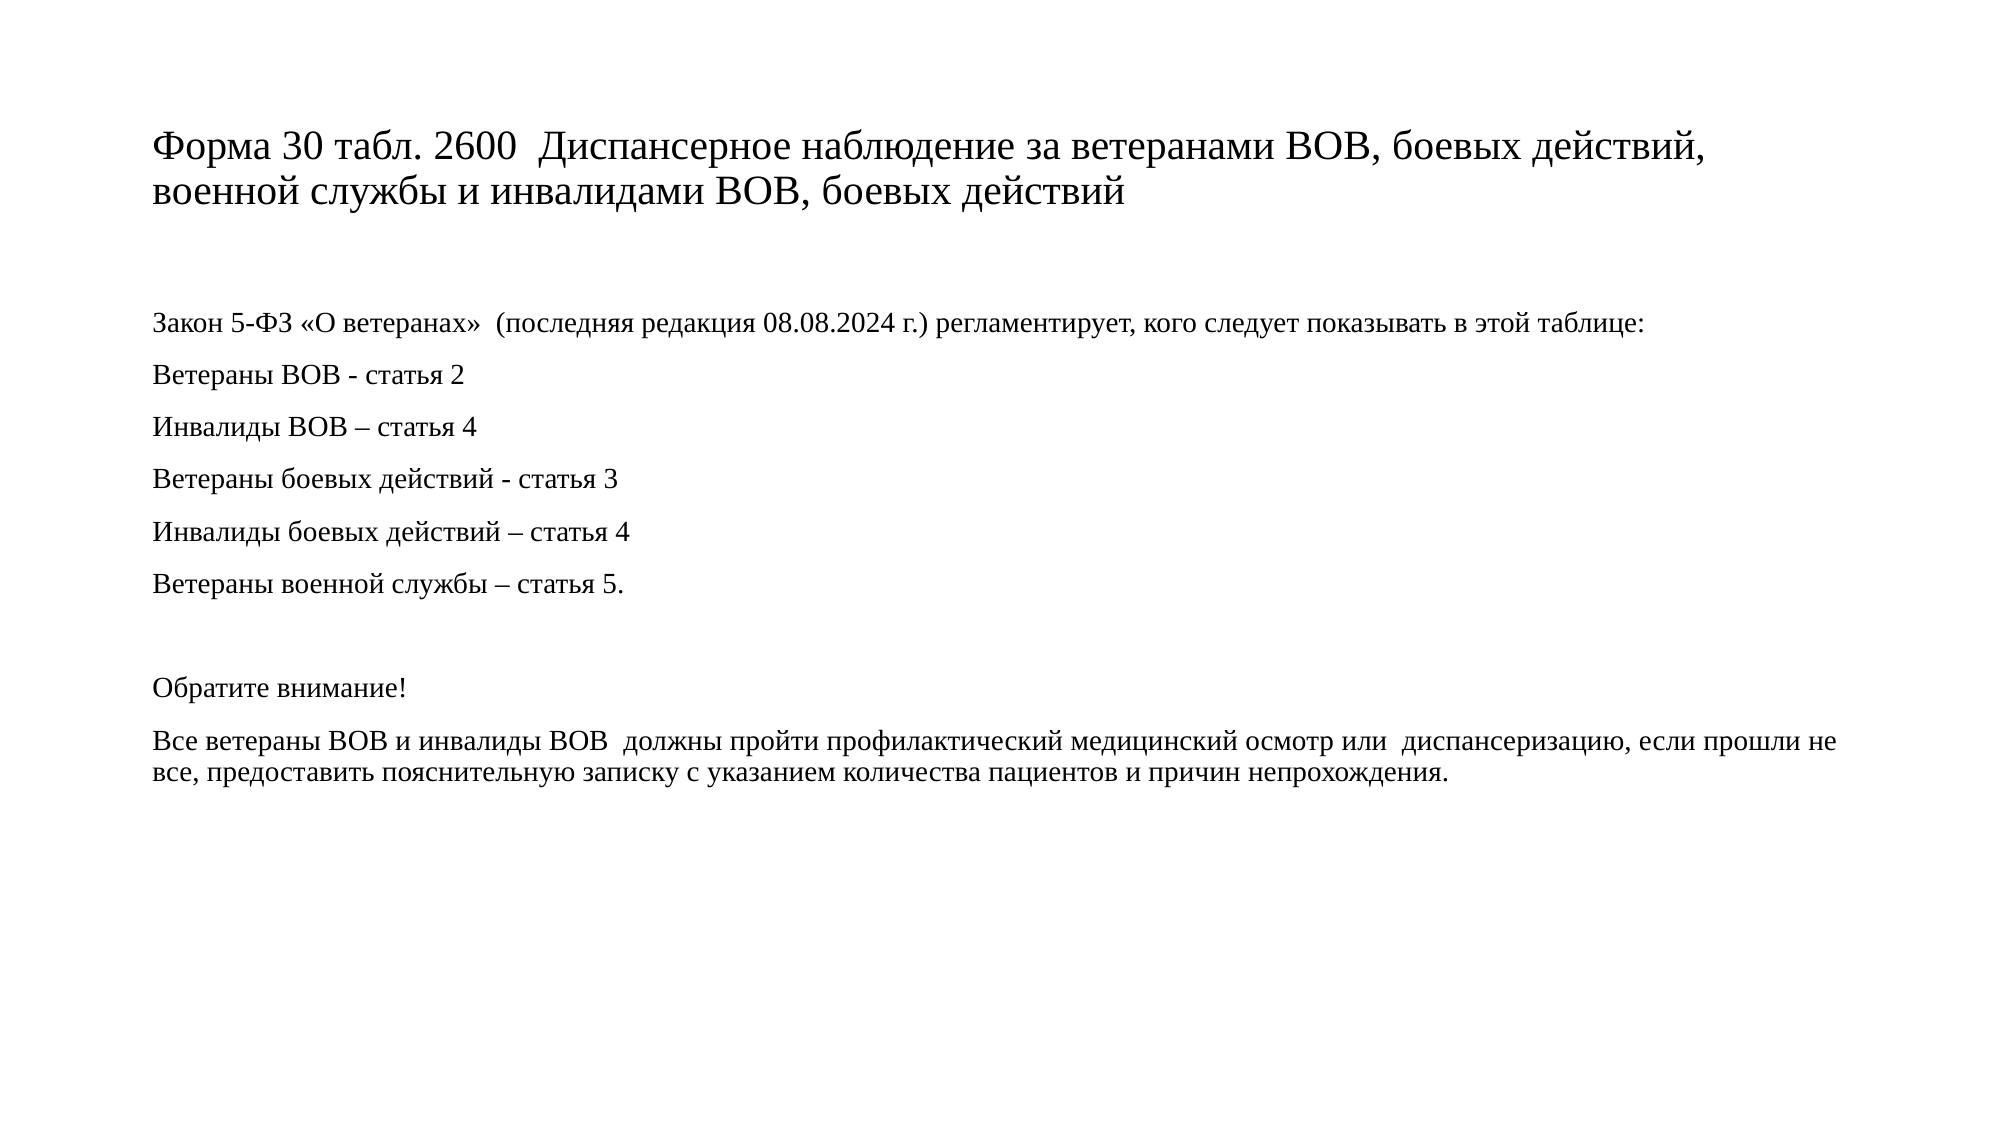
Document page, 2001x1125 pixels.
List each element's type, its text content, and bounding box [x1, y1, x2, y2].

list Закон 5-ФЗ «О ветеранах» (последняя редакция 08.08.2024 г.) регламентирует, кого следует показывать в этой таблице: Ветераны ВОВ - статья 2 Инвалиды ВОВ – статья 4 Ветераны боевых действий - статья 3 Инвалиды боевых действий – статья 4 Ветераны военной службы – статья 5. Обратите внимание! Все ветераны ВОВ и инвалиды ВОВ должны пройти профилактический медицинский осмотр или диспансеризацию, если прошли не все, предоставить пояснительную записку с указанием количества пациентов и причин непрохождения. [137, 299, 1863, 1014]
title Форма 30 табл. 2600 Диспансерное наблюдение за ветеранами ВОВ, боевых действий, военной службы и инвалидами ВОВ, боевых действий [137, 59, 1863, 278]
